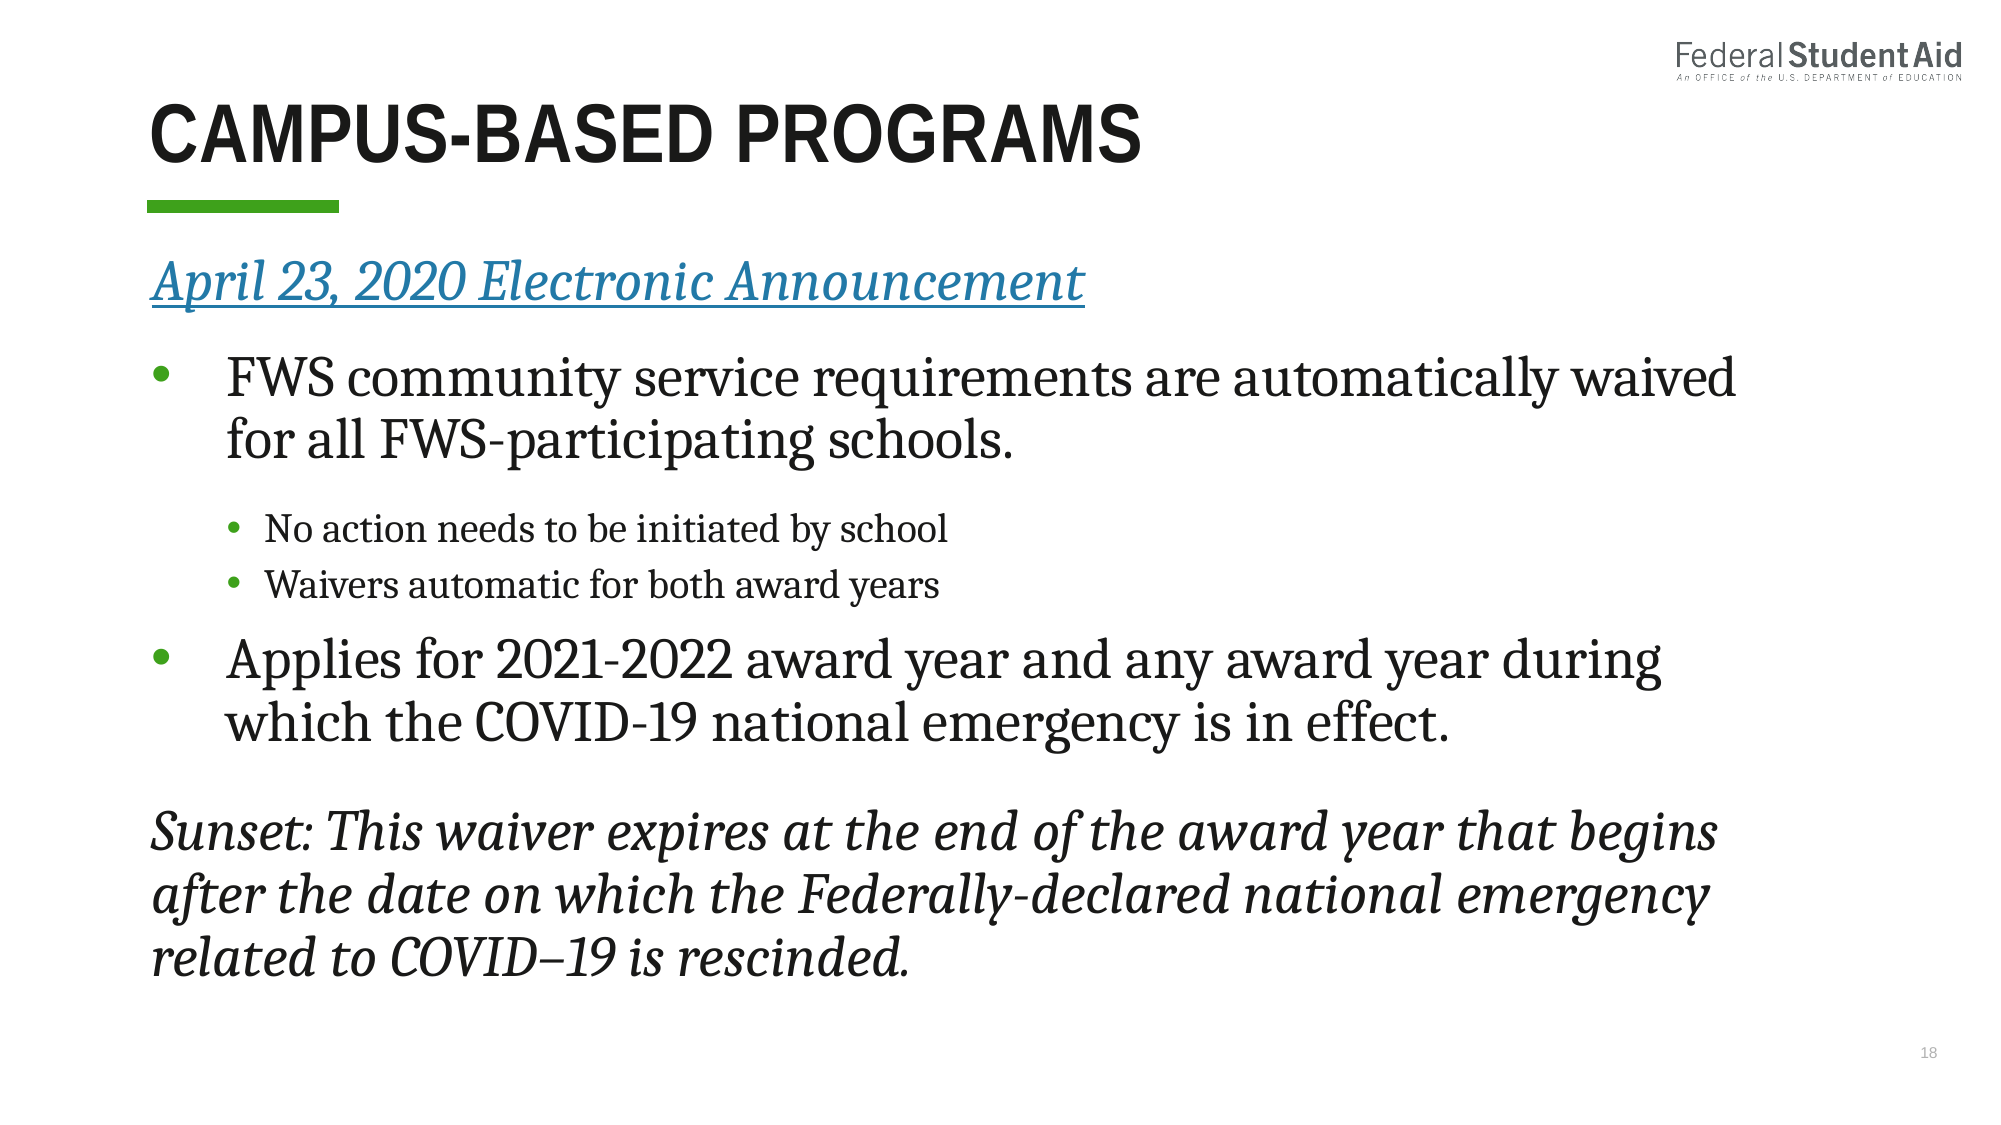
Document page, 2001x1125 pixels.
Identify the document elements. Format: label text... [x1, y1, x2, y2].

list April 23, 2020 Electronic Announcement FWS community service requirements are automatically waived for all FWS-participating schools. No action needs to be initiated by school Waivers automatic for both award years Applies for 2021-2022 award year and any award year during which the COVID-19 national emergency is in effect. Sunset: This waiver expires at the end of the award year that begins after the date on which the Federally-declared national emergency related to COVID–19 is rescinded. [136, 234, 1812, 1023]
title Campus-based progRams [149, 57, 1606, 189]
picture [1651, 16, 1986, 106]
slide_number 18 [1920, 1042, 1986, 1094]
